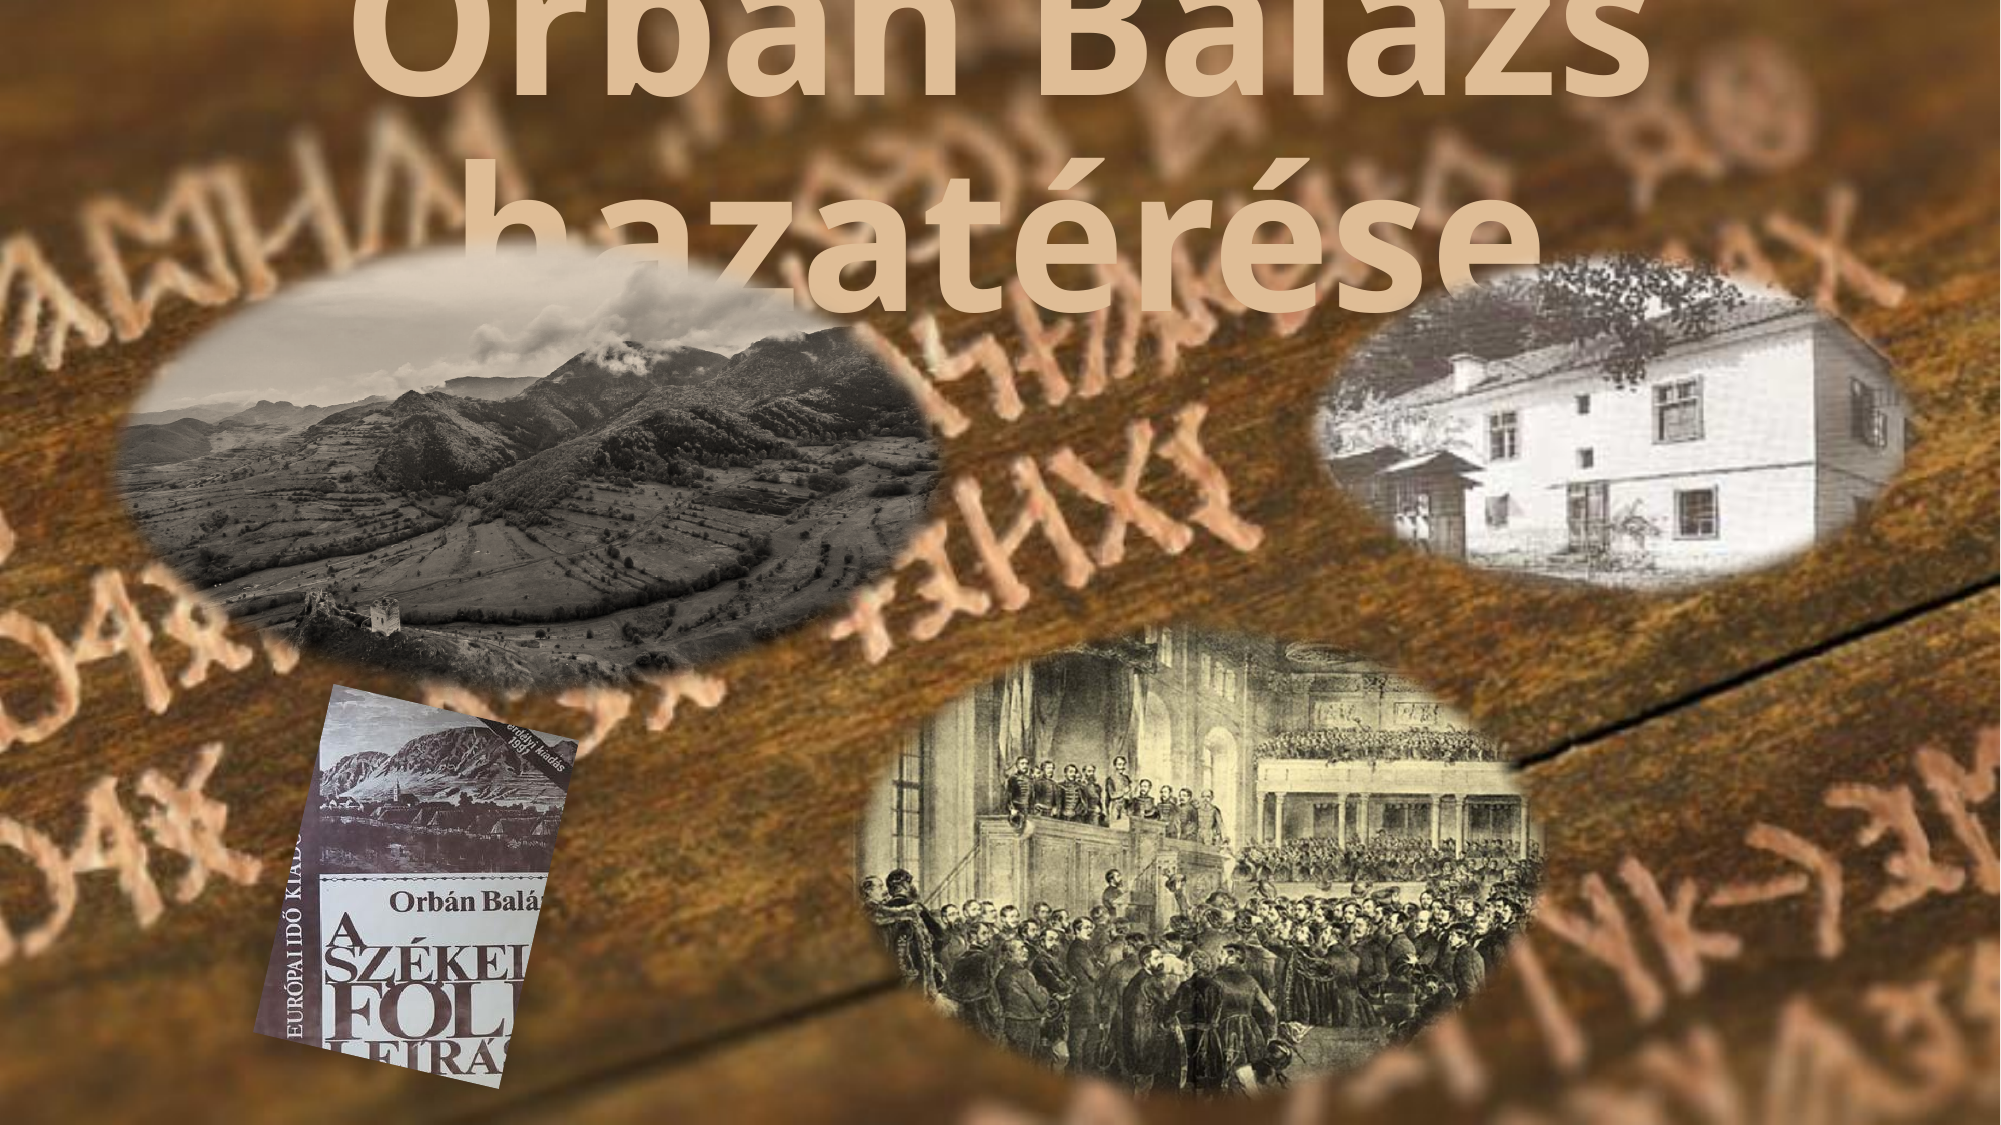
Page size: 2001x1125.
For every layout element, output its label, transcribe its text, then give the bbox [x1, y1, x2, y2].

picture [0, 0, 2001, 1125]
title Orbán Balázs hazatérése [0, 30, 2000, 248]
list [836, 608, 1561, 1112]
